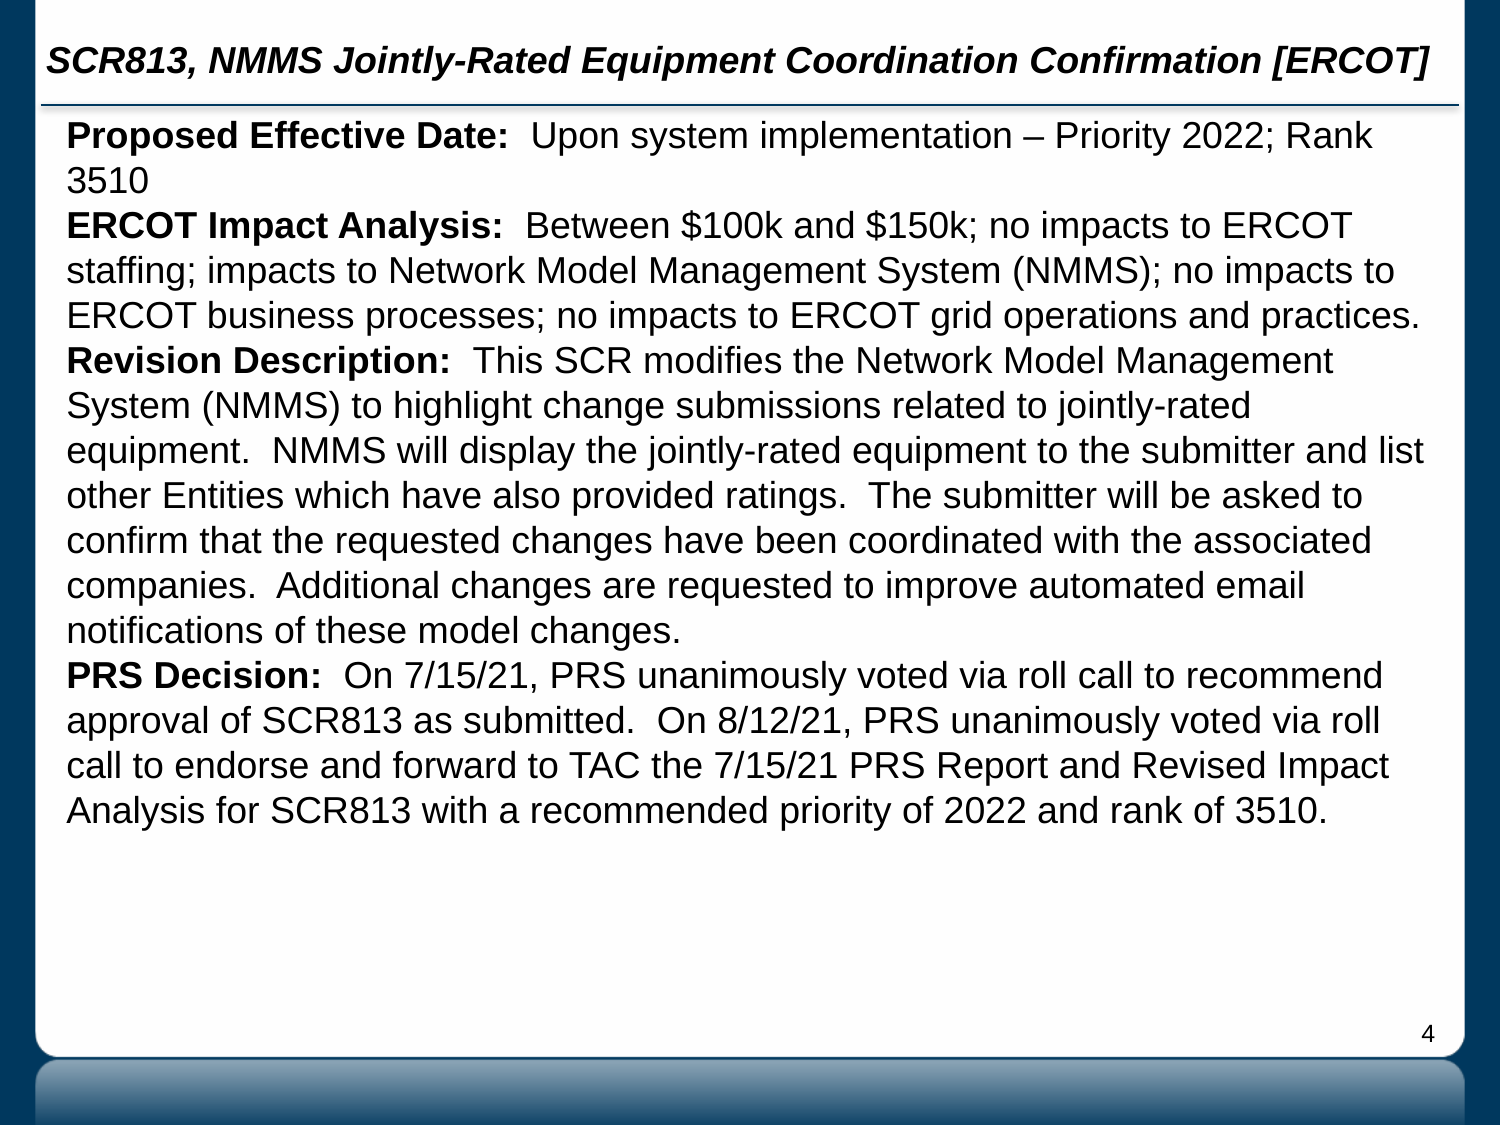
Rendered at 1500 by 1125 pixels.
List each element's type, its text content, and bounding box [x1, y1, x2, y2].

title SCR813, NMMS Jointly-Rated Equipment Coordination Confirmation [ERCOT] [31, 20, 1464, 97]
text_box Proposed Effective Date: Upon system implementation – Priority 2022; Rank 3510 ERCOT Impact Analysis: Between $100k and $150k; no impacts to ERCOT staffing; impacts to Network Model Management System (NMMS); no impacts to ERCOT business processes; no impacts to ERCOT grid operations and practices. Revision Description: This SCR modifies the Network Model Management System (NMMS) to highlight change submissions related to jointly-rated equipment. NMMS will display the jointly-rated equipment to the submitter and list other Entities which have also provided ratings. The submitter will be asked to confirm that the requested changes have been coordinated with the associated companies. Additional changes are requested to improve automated email notifications of these model changes. PRS Decision: On 7/15/21, PRS unanimously voted via roll call to recommend approval of SCR813 as submitted. On 8/12/21, PRS unanimously voted via roll call to endorse and forward to TAC the 7/15/21 PRS Report and Revised Impact Analysis for SCR813 with a recommended priority of 2022 and rank of 3510. [51, 103, 1444, 839]
picture [35, 0, 1465, 1125]
